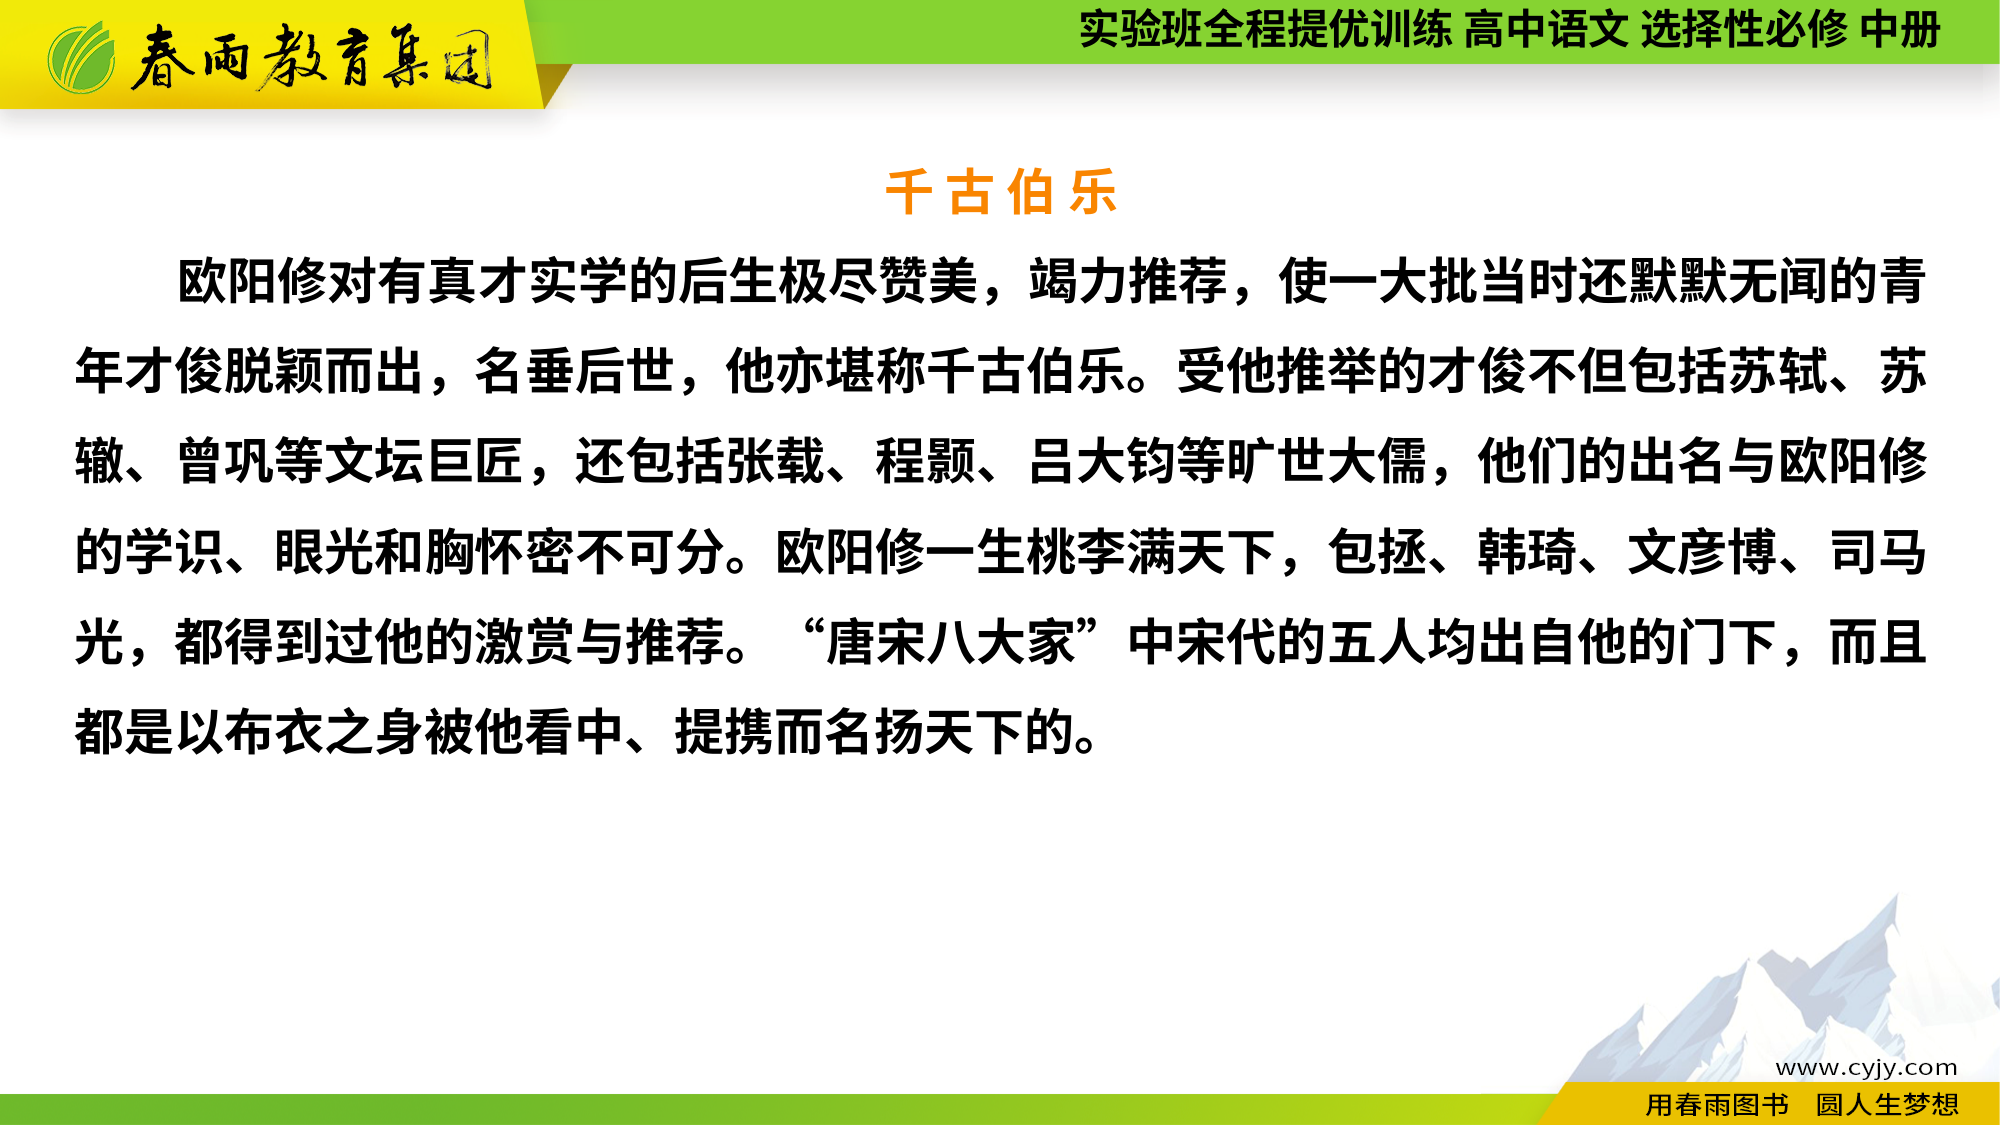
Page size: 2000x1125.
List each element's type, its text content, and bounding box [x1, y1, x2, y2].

picture [0, 0, 2000, 1125]
list 千 古 伯 乐 欧阳修对有真才实学的后生极尽赞美，竭力推荐，使一大批当时还默默无闻的青年才俊脱颖而出，名垂后世，他亦堪称千古伯乐。受他推举的才俊不但包括苏轼、苏辙、曾巩等文坛巨匠，还包括张载、程颢、吕大钧等旷世大儒，他们的出名与欧阳修的学识、眼光和胸怀密不可分。欧阳修一生桃李满天下，包拯、韩琦、文彦博、司马光，都得到过他的激赏与推荐。“唐宋八大家”中宋代的五人均出自他的门下，而且都是以布衣之身被他看中、提携而名扬天下的。 [59, 122, 1944, 774]
